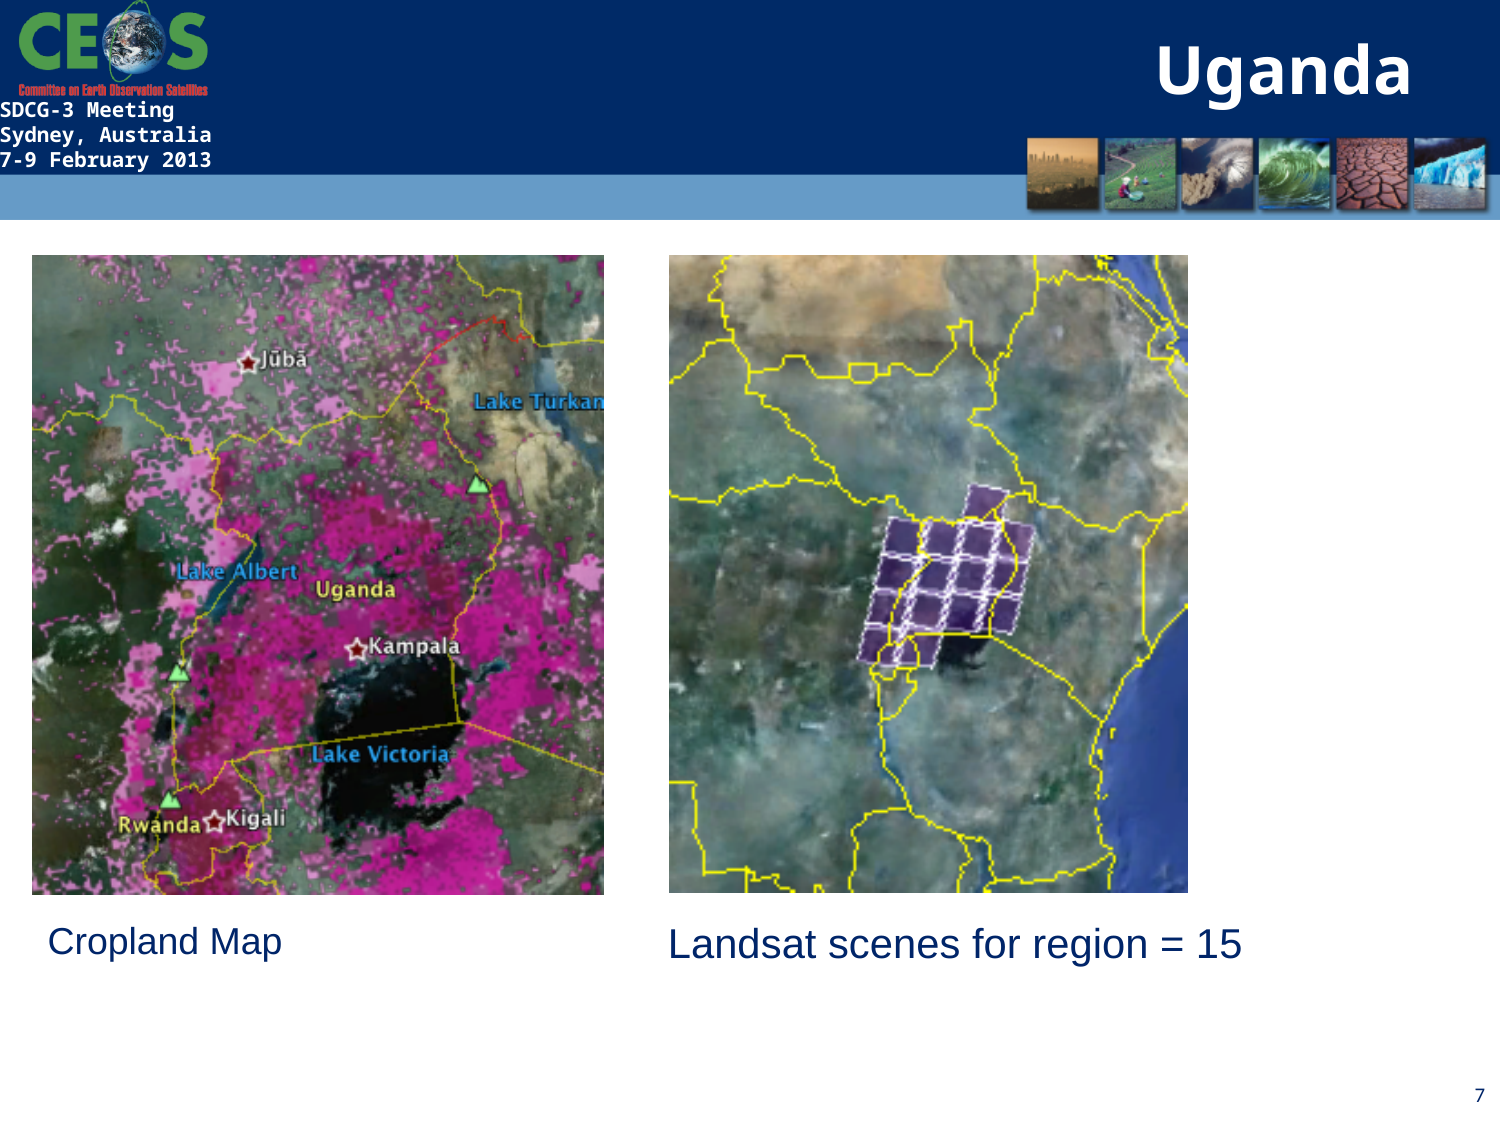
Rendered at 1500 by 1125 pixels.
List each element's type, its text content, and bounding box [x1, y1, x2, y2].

text_box Uganda [519, 18, 1481, 118]
text_box Landsat scenes for region = 15 [653, 909, 1401, 975]
text_box Cropland Map [32, 909, 653, 969]
slide_number 7 [1187, 1073, 1500, 1125]
picture [669, 255, 1188, 893]
picture [32, 255, 604, 895]
picture [0, 0, 1500, 220]
